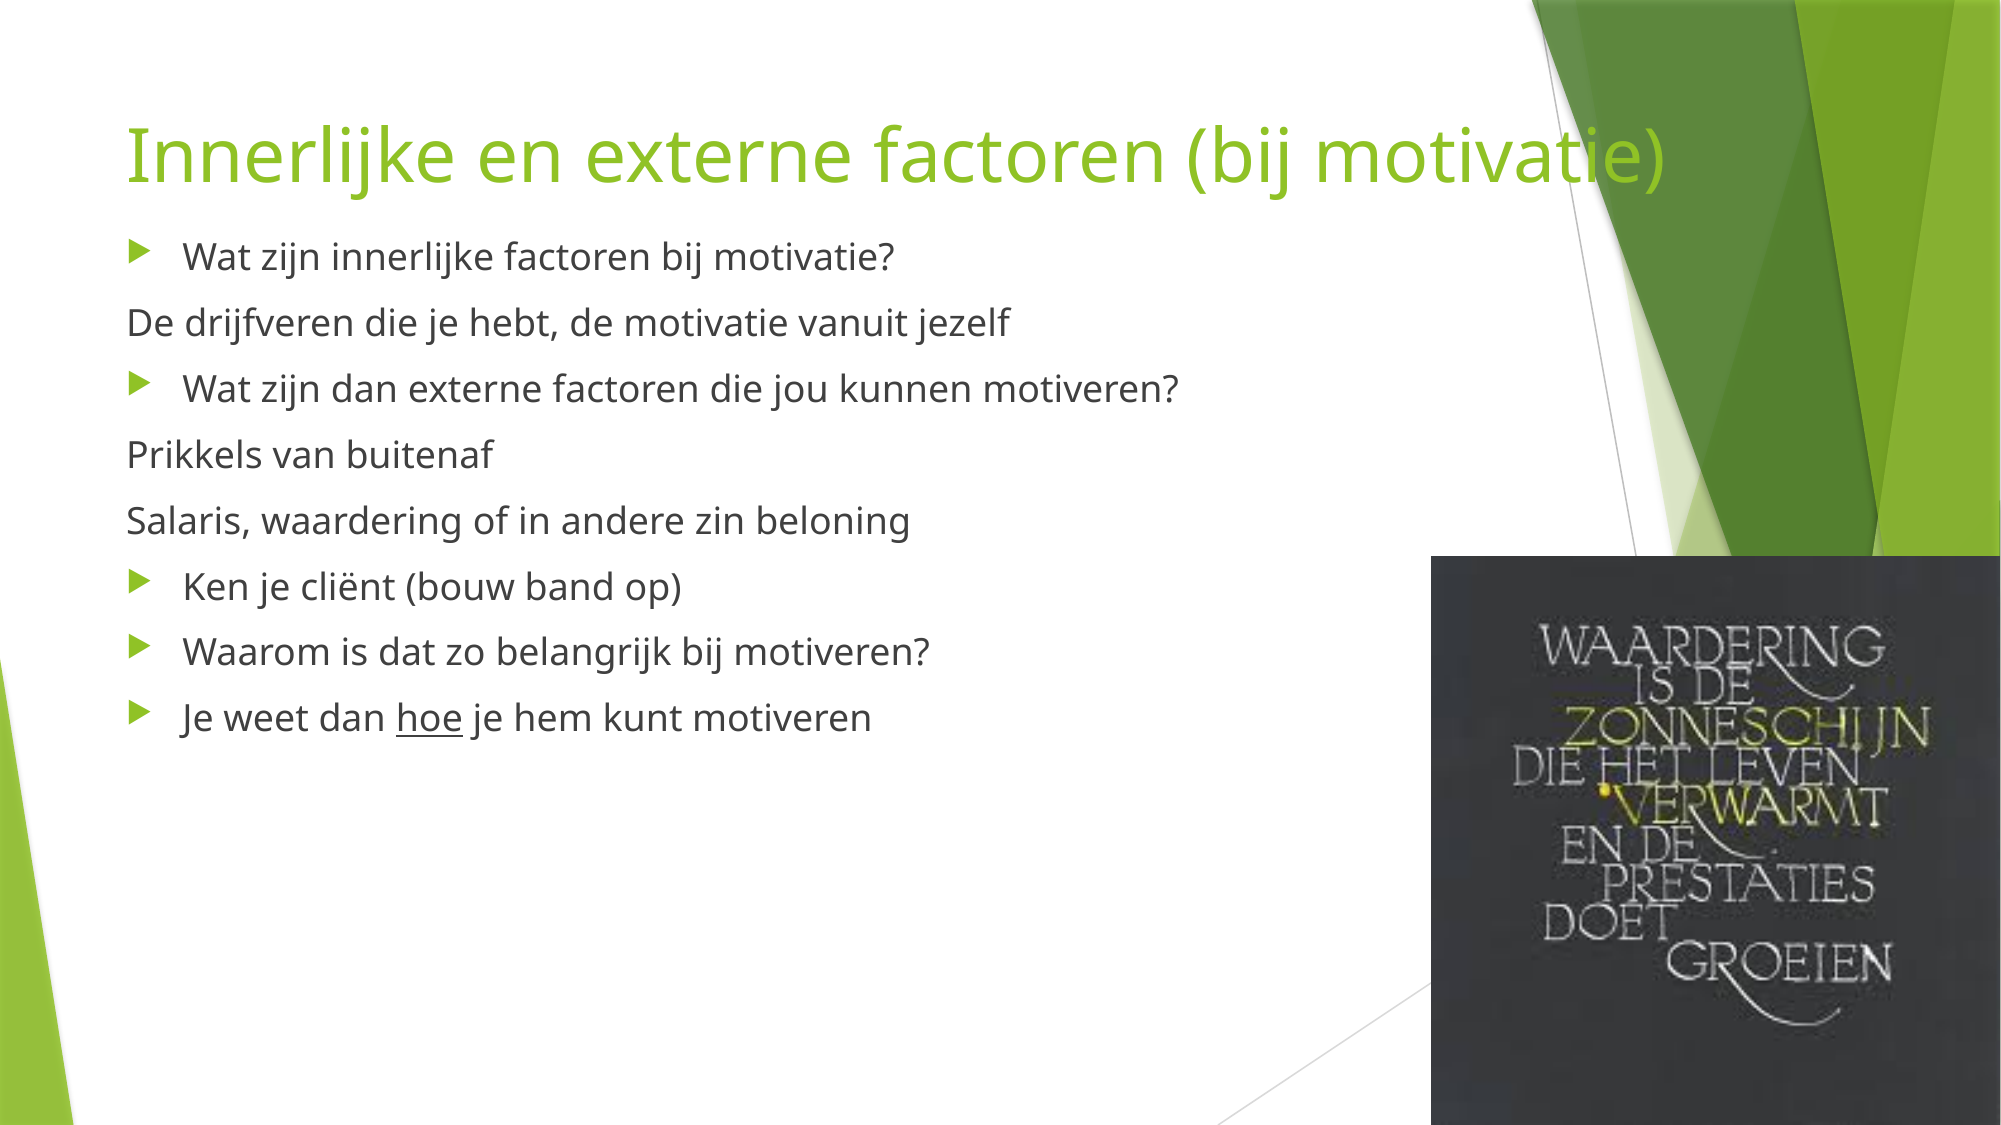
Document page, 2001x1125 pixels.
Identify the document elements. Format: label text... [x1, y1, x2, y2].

picture [1430, 555, 2000, 1125]
title Innerlijke en externe factoren (bij motivatie) [111, 99, 1708, 317]
list Wat zijn innerlijke factoren bij motivatie? De drijfveren die je hebt, de motivatie vanuit jezelf Wat zijn dan externe factoren die jou kunnen motiveren? Prikkels van buitenaf Salaris, waardering of in andere zin beloning Ken je cliënt (bouw band op) Waarom is dat zo belangrijk bij motiveren? Je weet dan hoe je hem kunt motiveren [111, 225, 1522, 863]
